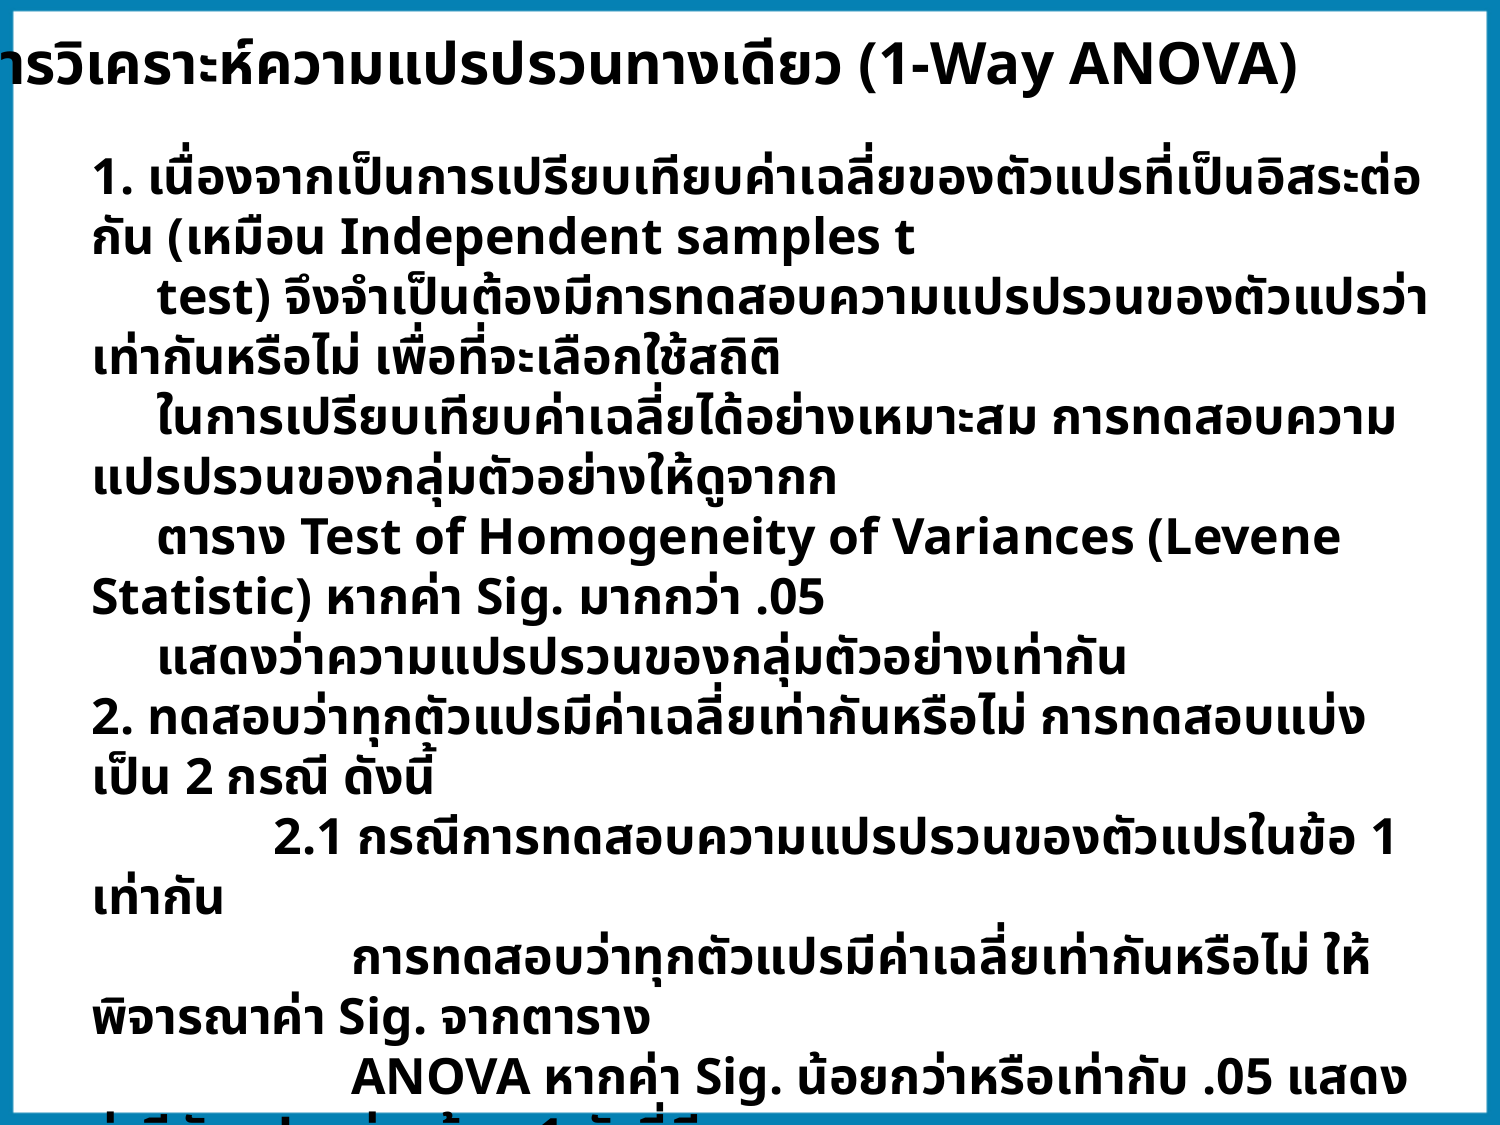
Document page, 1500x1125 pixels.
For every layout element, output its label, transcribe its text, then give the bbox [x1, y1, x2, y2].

picture [13, 11, 1487, 1113]
text_box 1. เนื่องจากเป็นการเปรียบเทียบค่าเฉลี่ยของตัวแปรที่เป็นอิสระต่อกัน (เหมือน Independent samples t test) จึงจำเป็นต้องมีการทดสอบความแปรปรวนของตัวแปรว่าเท่ากันหรือไม่ เพื่อที่จะเลือกใช้สถิติ ในการเปรียบเทียบค่าเฉลี่ยได้อย่างเหมาะสม การทดสอบความแปรปรวนของกลุ่มตัวอย่างให้ดูจากก ตาราง Test of Homogeneity of Variances (Levene Statistic) หากค่า Sig. มากกว่า .05 แสดงว่าความแปรปรวนของกลุ่มตัวอย่างเท่ากัน 2. ทดสอบว่าทุกตัวแปรมีค่าเฉลี่ยเท่ากันหรือไม่ การทดสอบแบ่งเป็น 2 กรณี ดังนี้ 2.1 กรณีการทดสอบความแปรปรวนของตัวแปรในข้อ 1 เท่ากัน การทดสอบว่าทุกตัวแปรมีค่าเฉลี่ยเท่ากันหรือไม่ ให้พิจารณาค่า Sig. จากตาราง ANOVA หากค่า Sig. น้อยกว่าหรือเท่ากับ .05 แสดงว่ามีตัวแปรอย่างน้อย 1 ตัวที่มี ค่าเฉลี่ยแตกต่างกัน (ให้ทำข้อ 3 ต่อ) 2.2 กรณีการทดสอบความแปรปรวนของตัวแปรในข้อ 1 ไม่เท่ากัน การทดสอบว่าทุกตัวแปรมีค่าเฉลี่ยเท่ากันหรือไม่ ให้พิจารณาค่า Sig. จากสถิติ Welch หากค่า Sig. น้อยกว่าหรือเท่ากับ .05 แสดงว่ามีตัวแปรอย่างน้อย 1 ตัวที่มี ค่าเฉลี่ยแตกต่างกัน (ให้ทำข้อ 3 ต่อ) [76, 137, 1459, 1125]
text_box ขั้นตอนการวิเคราะห์ความแปรปรวนทางเดียว (1-Way ANOVA) [0, 19, 1314, 104]
